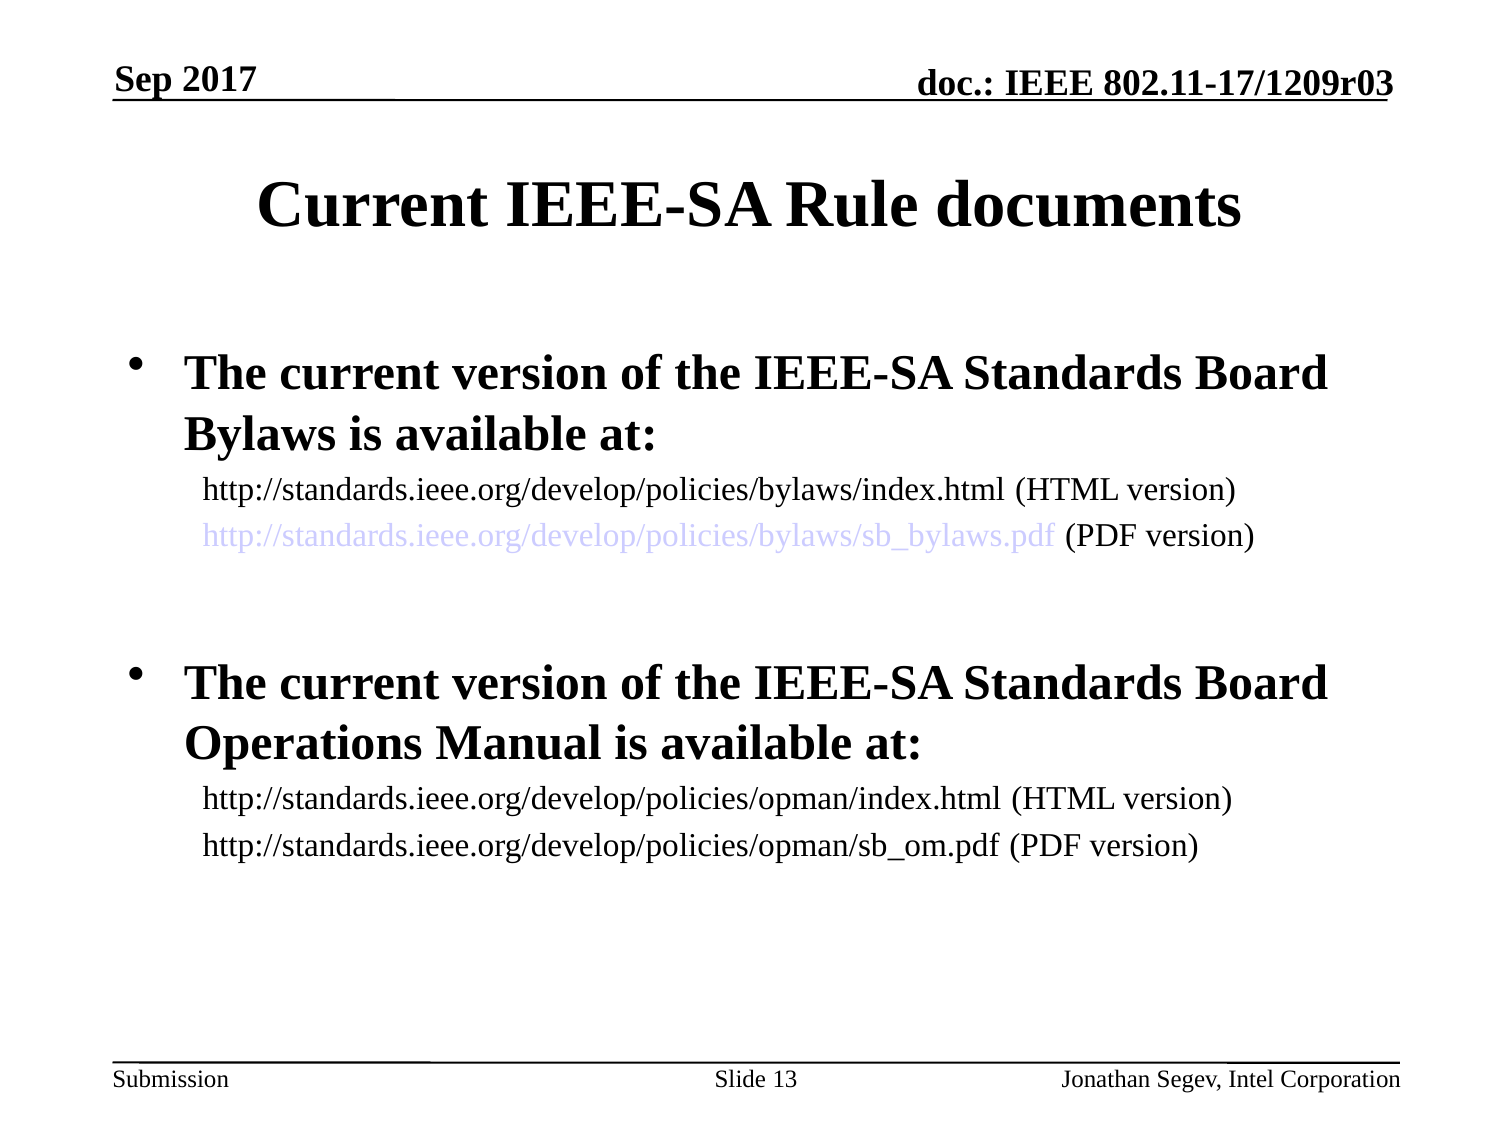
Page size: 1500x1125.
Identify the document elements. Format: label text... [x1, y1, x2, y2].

text_box The current version of the IEEE-SA Standards Board Bylaws is available at: http://standards.ieee.org/develop/policies/bylaws/index.html (HTML version) http://standards.ieee.org/develop/policies/bylaws/sb_bylaws.pdf (PDF version) The current version of the IEEE-SA Standards Board Operations Manual is available at: http://standards.ieee.org/develop/policies/opman/index.html (HTML version) http://standards.ieee.org/develop/policies/opman/sb_om.pdf (PDF version) [112, 262, 1388, 1050]
text_box Current IEEE-SA Rule documents [112, 112, 1388, 262]
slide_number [114, 54, 423, 100]
footer Jonathan Segev, Intel Corporation [878, 1061, 1402, 1093]
slide_number Slide 13 [712, 1061, 800, 1123]
